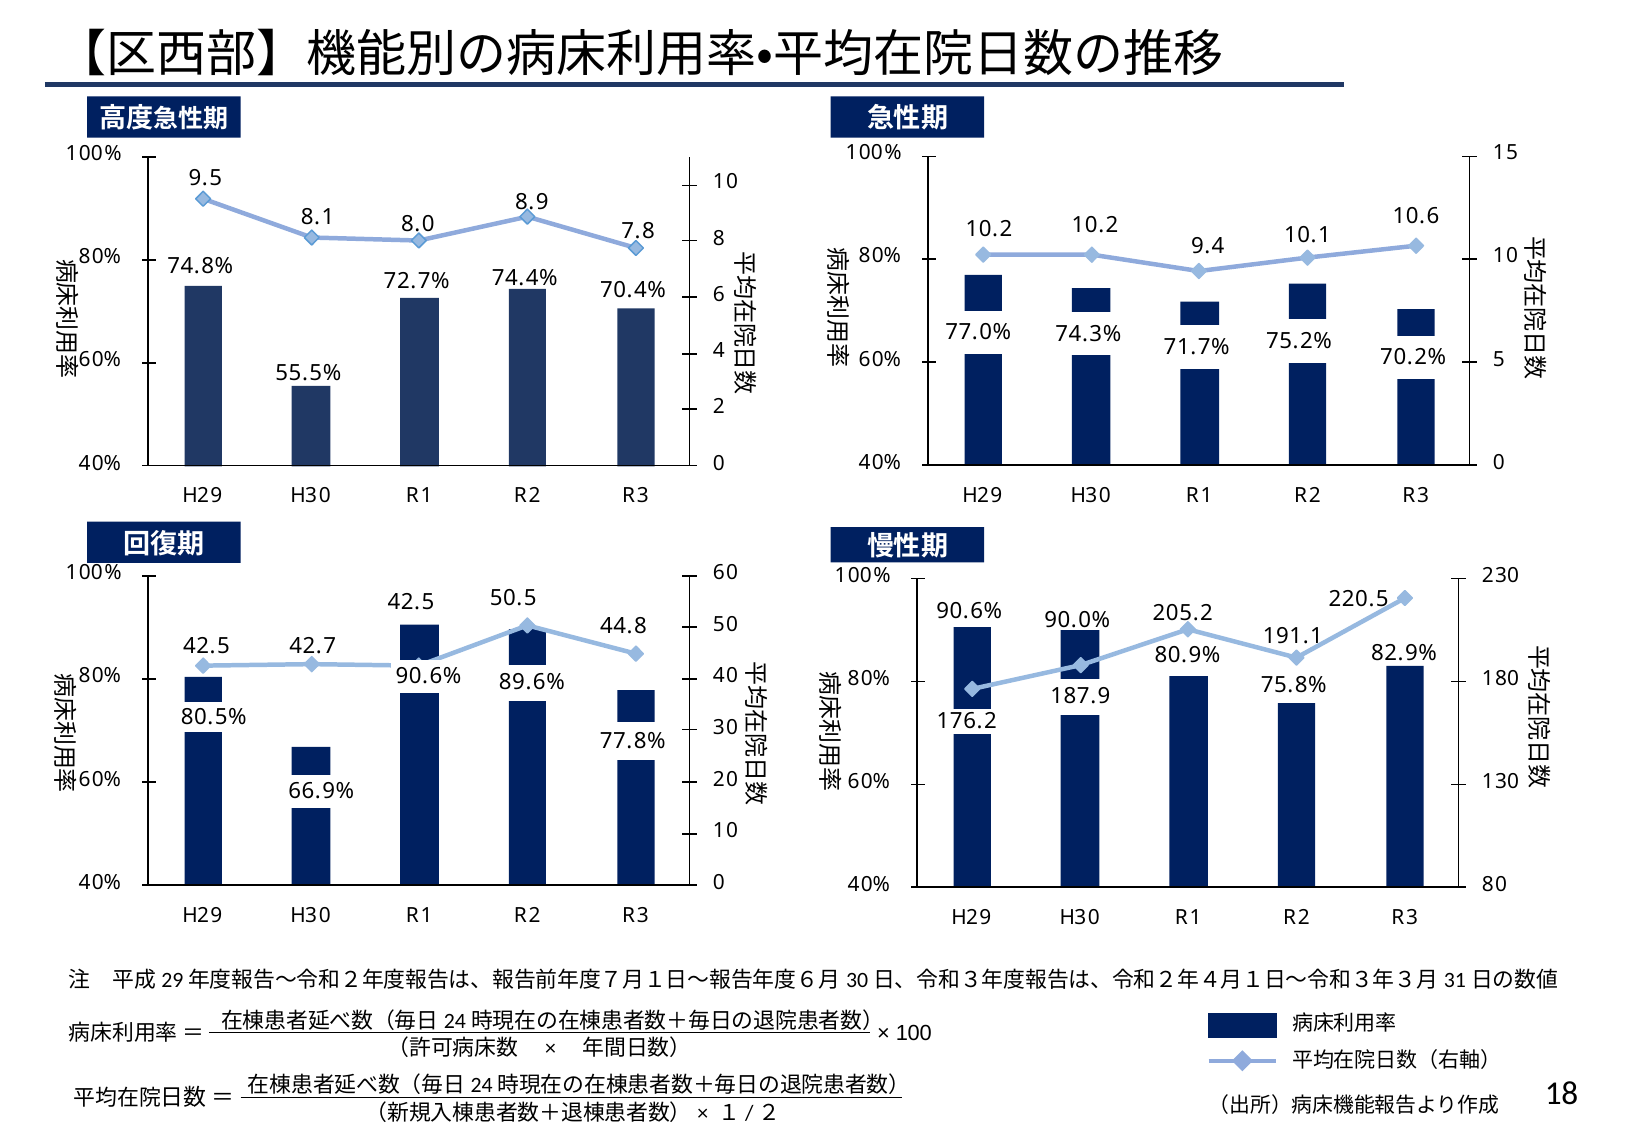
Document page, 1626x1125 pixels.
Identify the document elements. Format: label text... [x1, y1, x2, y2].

text_box 回復期 [86, 541, 242, 550]
picture [44, 130, 783, 541]
text_box 慢性期 [830, 541, 985, 552]
slide_number 17 [1227, 1061, 1594, 1122]
picture [824, 130, 1563, 541]
text_box 注 平成29年度報告～令和２年度報告は、報告前年度７月１日～報告年度６月30日、令和３年度報告は、令和２年４月１日～令和３年３月31日の数値 [68, 965, 1585, 993]
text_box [69, 1005, 962, 1062]
text_box 急性期 [830, 95, 985, 130]
picture [816, 552, 1555, 965]
picture [1193, 1005, 1519, 1077]
title 【区西部】機能別の病床利用率・平均在院日数の推移 [44, 13, 1344, 82]
picture [44, 550, 783, 962]
text_box （出所）病床機能報告より作成 [1194, 1084, 1569, 1125]
text_box 高度急性期 [86, 95, 242, 130]
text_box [44, 1070, 939, 1125]
